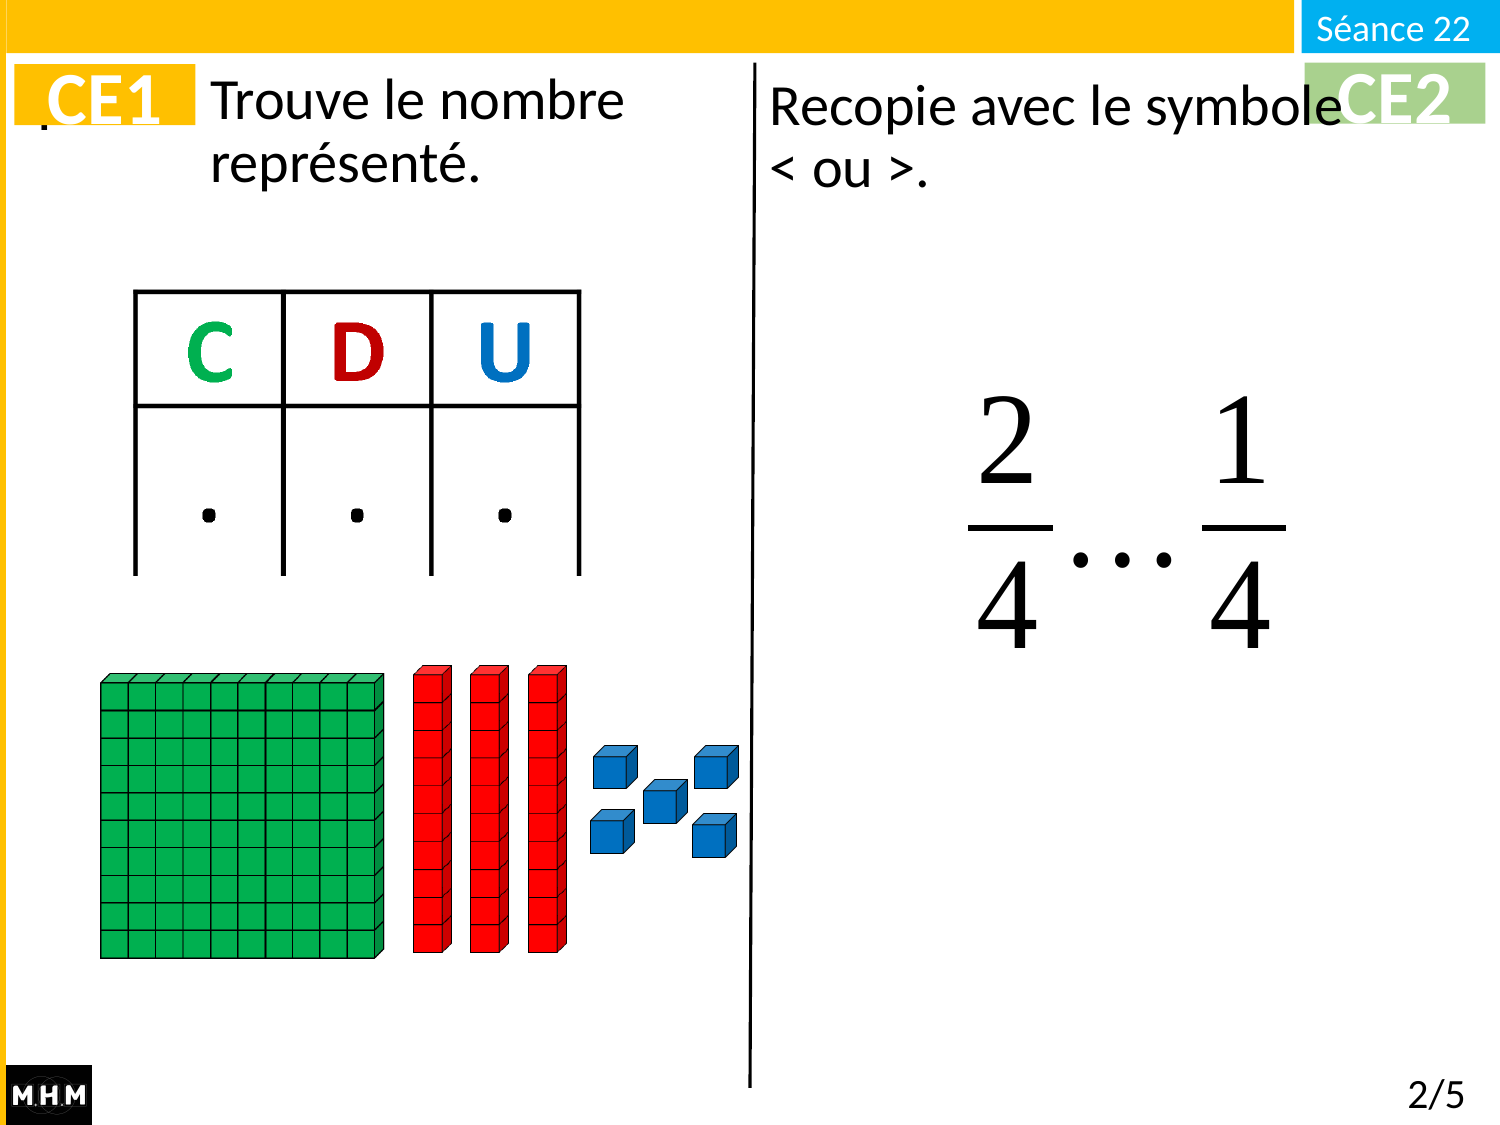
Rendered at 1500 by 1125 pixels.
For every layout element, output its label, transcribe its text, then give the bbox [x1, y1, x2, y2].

picture [590, 743, 739, 859]
picture [468, 663, 512, 955]
picture [128, 284, 586, 576]
picture [526, 663, 570, 955]
picture [96, 670, 386, 961]
picture [6, 1065, 92, 1125]
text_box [749, 62, 755, 1088]
text_box Recopie avec le symbole < ou >. [755, 93, 1397, 182]
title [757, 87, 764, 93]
picture [691, 743, 741, 791]
title Trouve le nombre représenté. [195, 87, 749, 177]
picture [587, 807, 637, 855]
list 2/5 [1373, 1064, 1500, 1125]
text_box CE1 [13, 63, 196, 126]
text_box CE2 [1303, 62, 1487, 125]
picture [411, 663, 455, 955]
